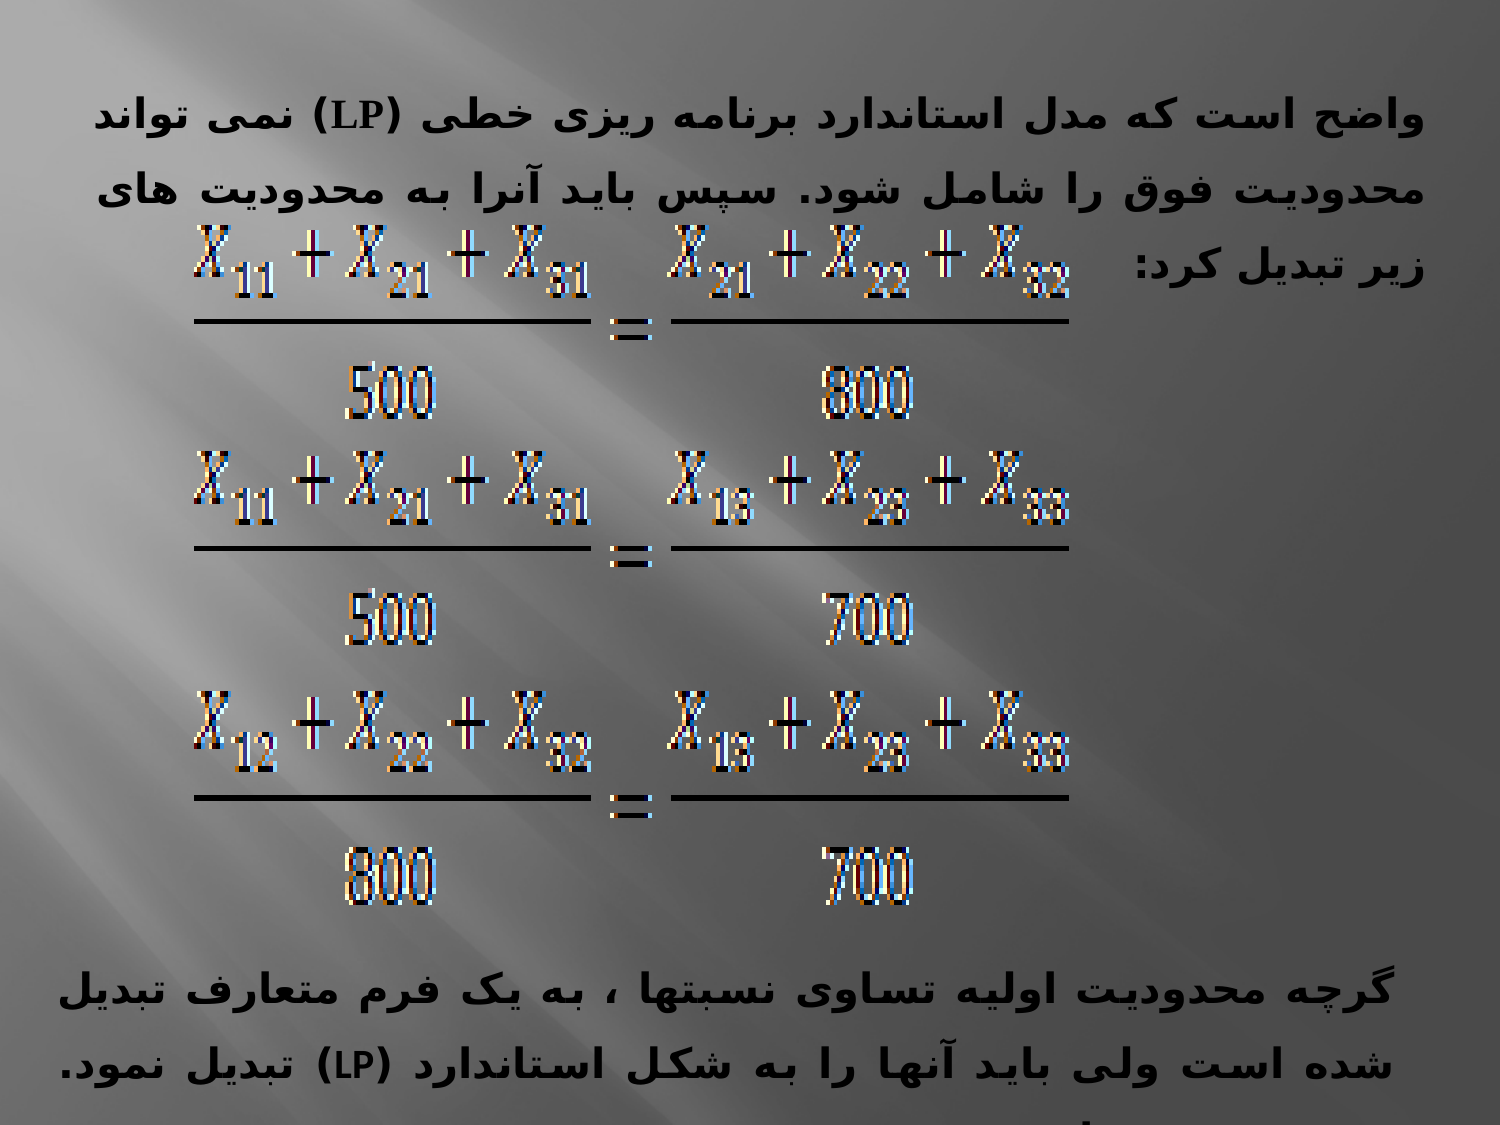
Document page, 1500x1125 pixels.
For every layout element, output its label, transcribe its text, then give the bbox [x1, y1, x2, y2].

picture [194, 215, 1069, 440]
picture [194, 441, 1069, 667]
picture [194, 680, 1070, 929]
text_box واضح است که مدل استاندارد برنامه ریزی خطی (LP) نمی تواند محدودیت فوق را شامل شود. سپس باید آنرا به محدودیت های زیر تبدیل کرد: [76, 54, 1441, 295]
text_box گرچه محدودیت اولیه تساوی نسبتها ، به یک فرم متعارف تبدیل شده است ولی باید آنها را به شکل استاندارد (LP) تبدیل نمود. بصورت زیر خواهد بود: [39, 929, 1410, 1125]
